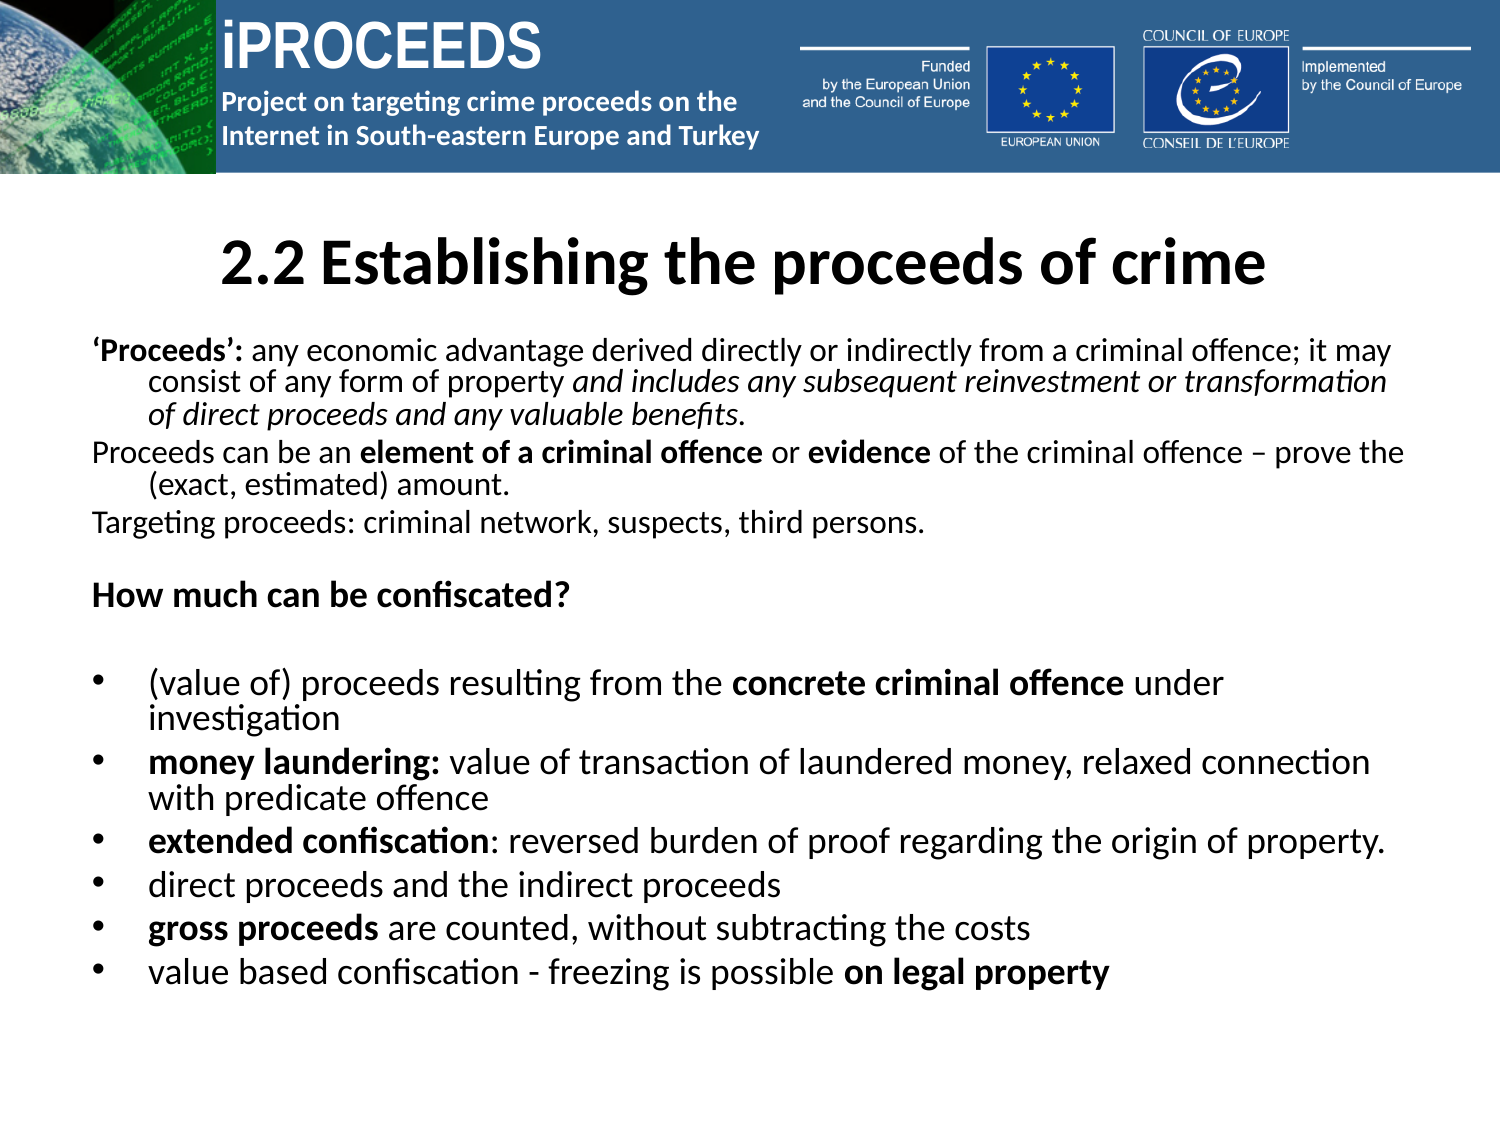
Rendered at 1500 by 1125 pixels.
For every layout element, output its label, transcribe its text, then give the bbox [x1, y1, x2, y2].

picture [800, 30, 1471, 148]
title 2.2 Establishing the proceeds of crime [76, 199, 1427, 317]
list ‘Proceeds’: any economic advantage derived directly or indirectly from a criminal offence; it may consist of any form of property and includes any subsequent reinvestment or transformation of direct proceeds and any valuable benefits. Proceeds can be an element of a criminal offence or evidence of the criminal offence – prove the (exact, estimated) amount. Targeting proceeds: criminal network, suspects, third persons. How much can be confiscated? (value of) proceeds resulting from the concrete criminal offence under investigation money laundering: value of transaction of laundered money, relaxed connection with predicate offence extended confiscation: reversed burden of proof regarding the origin of property. direct proceeds and the indirect proceeds gross proceeds are counted, without subtracting the costs value based confiscation - freezing is possible on legal property [76, 328, 1427, 1079]
picture [0, 0, 216, 174]
